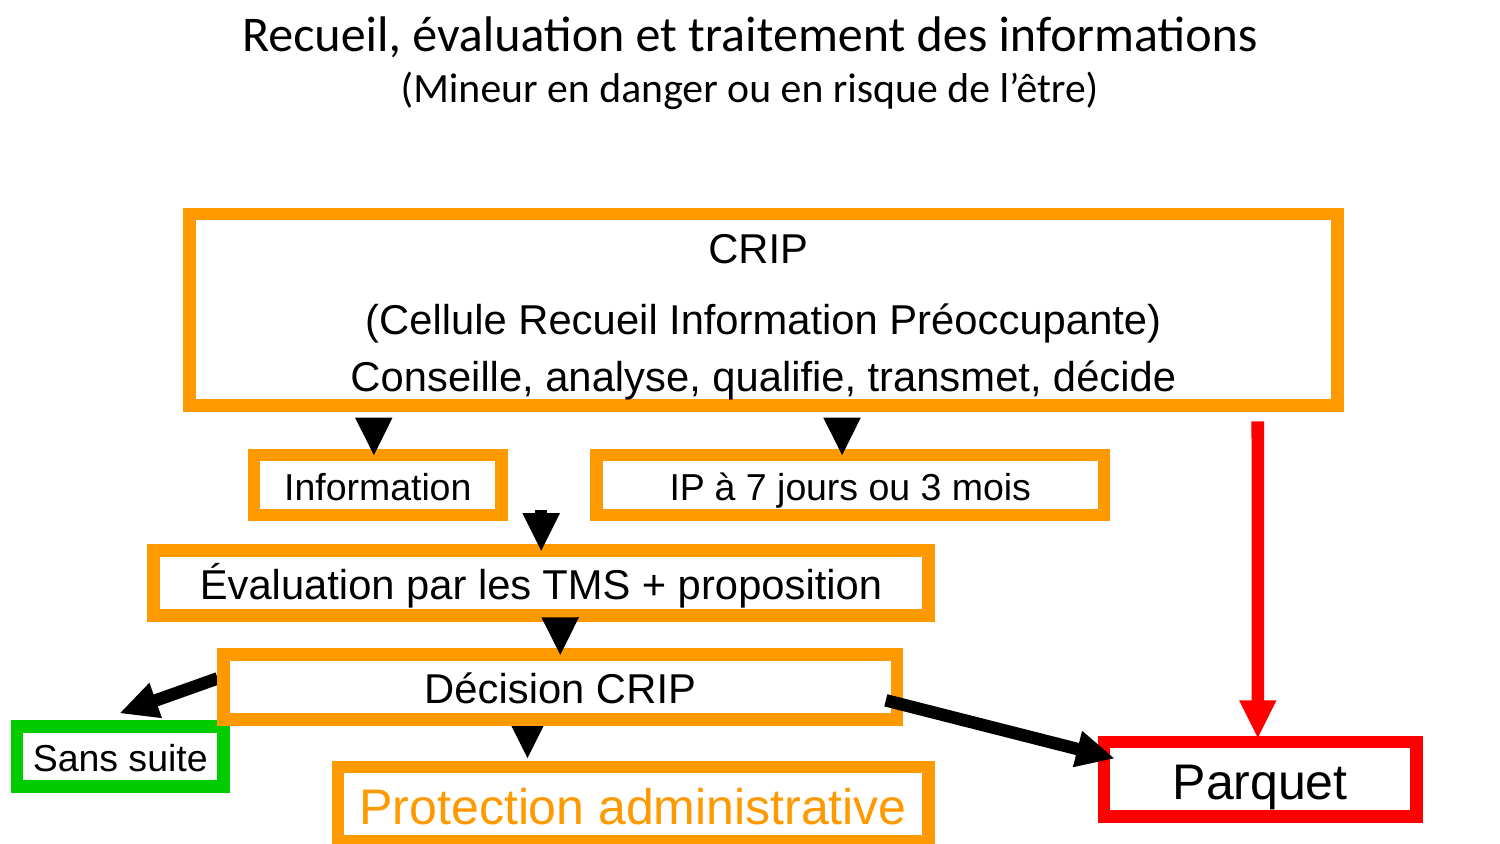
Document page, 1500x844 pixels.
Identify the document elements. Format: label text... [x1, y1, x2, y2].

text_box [153, 509, 929, 610]
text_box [189, 128, 1338, 417]
title Recueil, évaluation et traitement des informations (Mineur en danger ou en risque de l’être) [24, 9, 1476, 104]
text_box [337, 728, 929, 833]
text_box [596, 423, 1105, 510]
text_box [16, 678, 224, 844]
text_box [253, 423, 502, 510]
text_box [223, 625, 898, 714]
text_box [1103, 421, 1417, 830]
